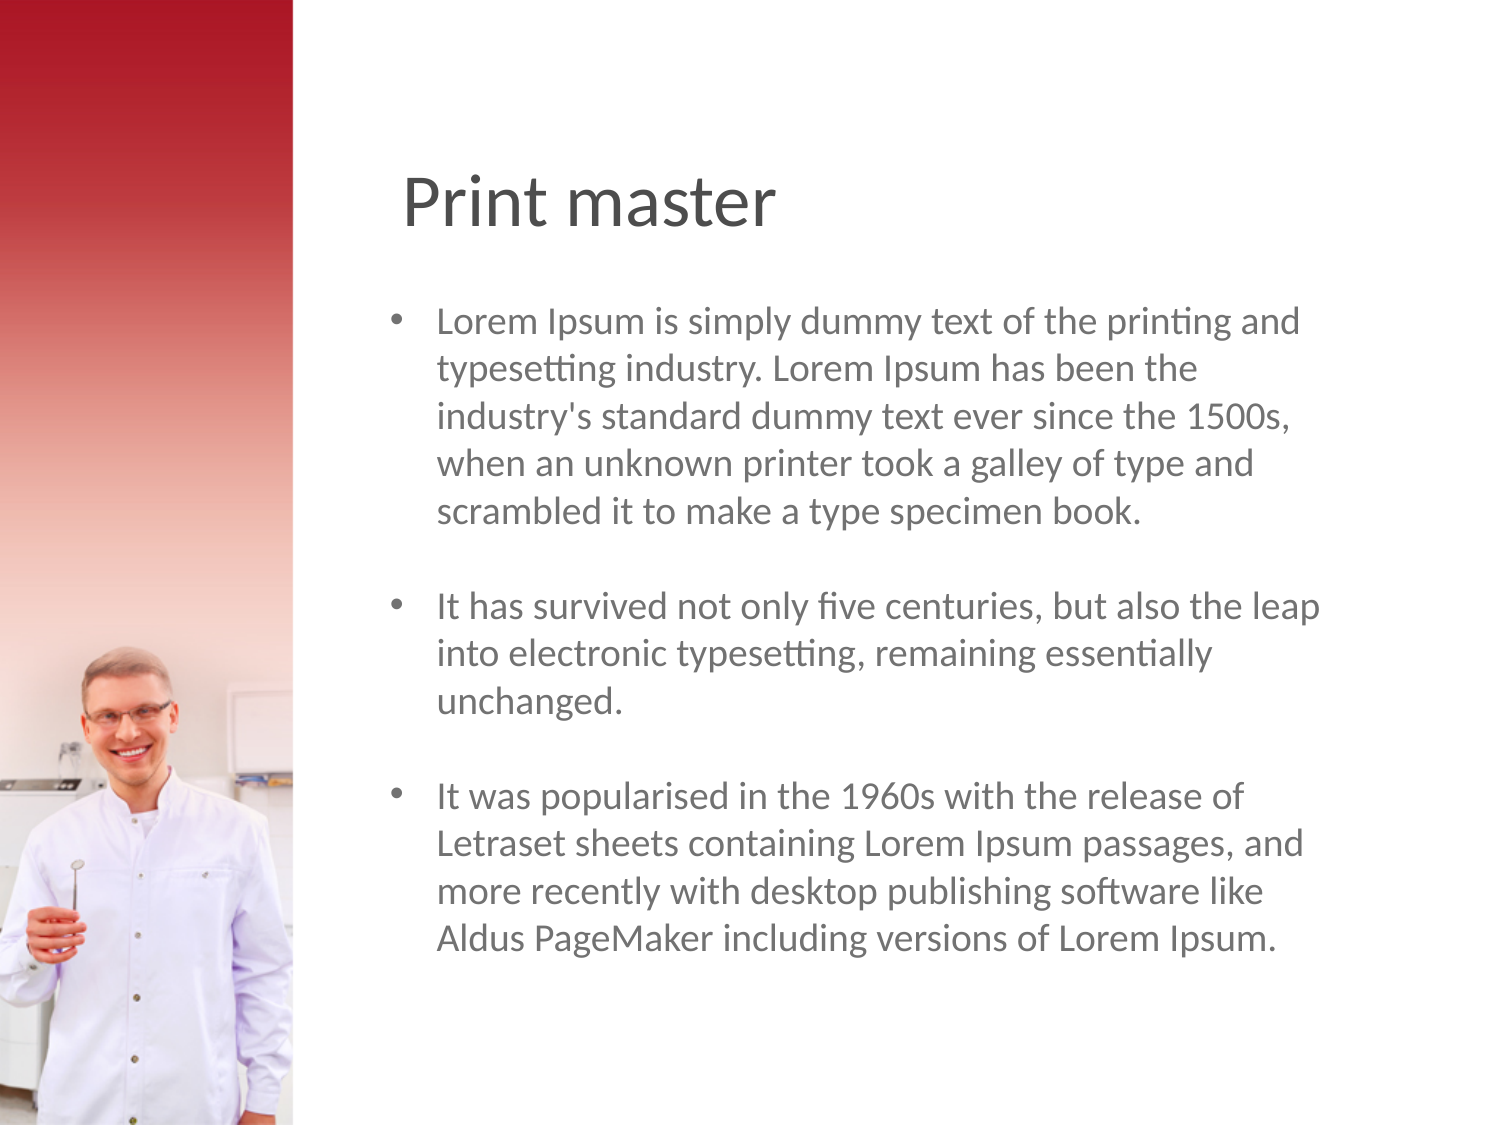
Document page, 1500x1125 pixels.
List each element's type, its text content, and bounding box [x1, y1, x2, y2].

title Print master [387, 137, 1463, 255]
text_box Lorem Ipsum is simply dummy text of the printing and typesetting industry. Lorem Ipsum has been the industry's standard dummy text ever since the 1500s, when an unknown printer took a galley of type and scrambled it to make a type specimen book. It has survived not only five centuries, but also the leap into electronic typesetting, remaining essentially unchanged. It was popularised in the 1960s with the release of Letraset sheets containing Lorem Ipsum passages, and more recently with desktop publishing software like Aldus PageMaker including versions of Lorem Ipsum. [375, 287, 1375, 967]
picture [0, 0, 1500, 1125]
